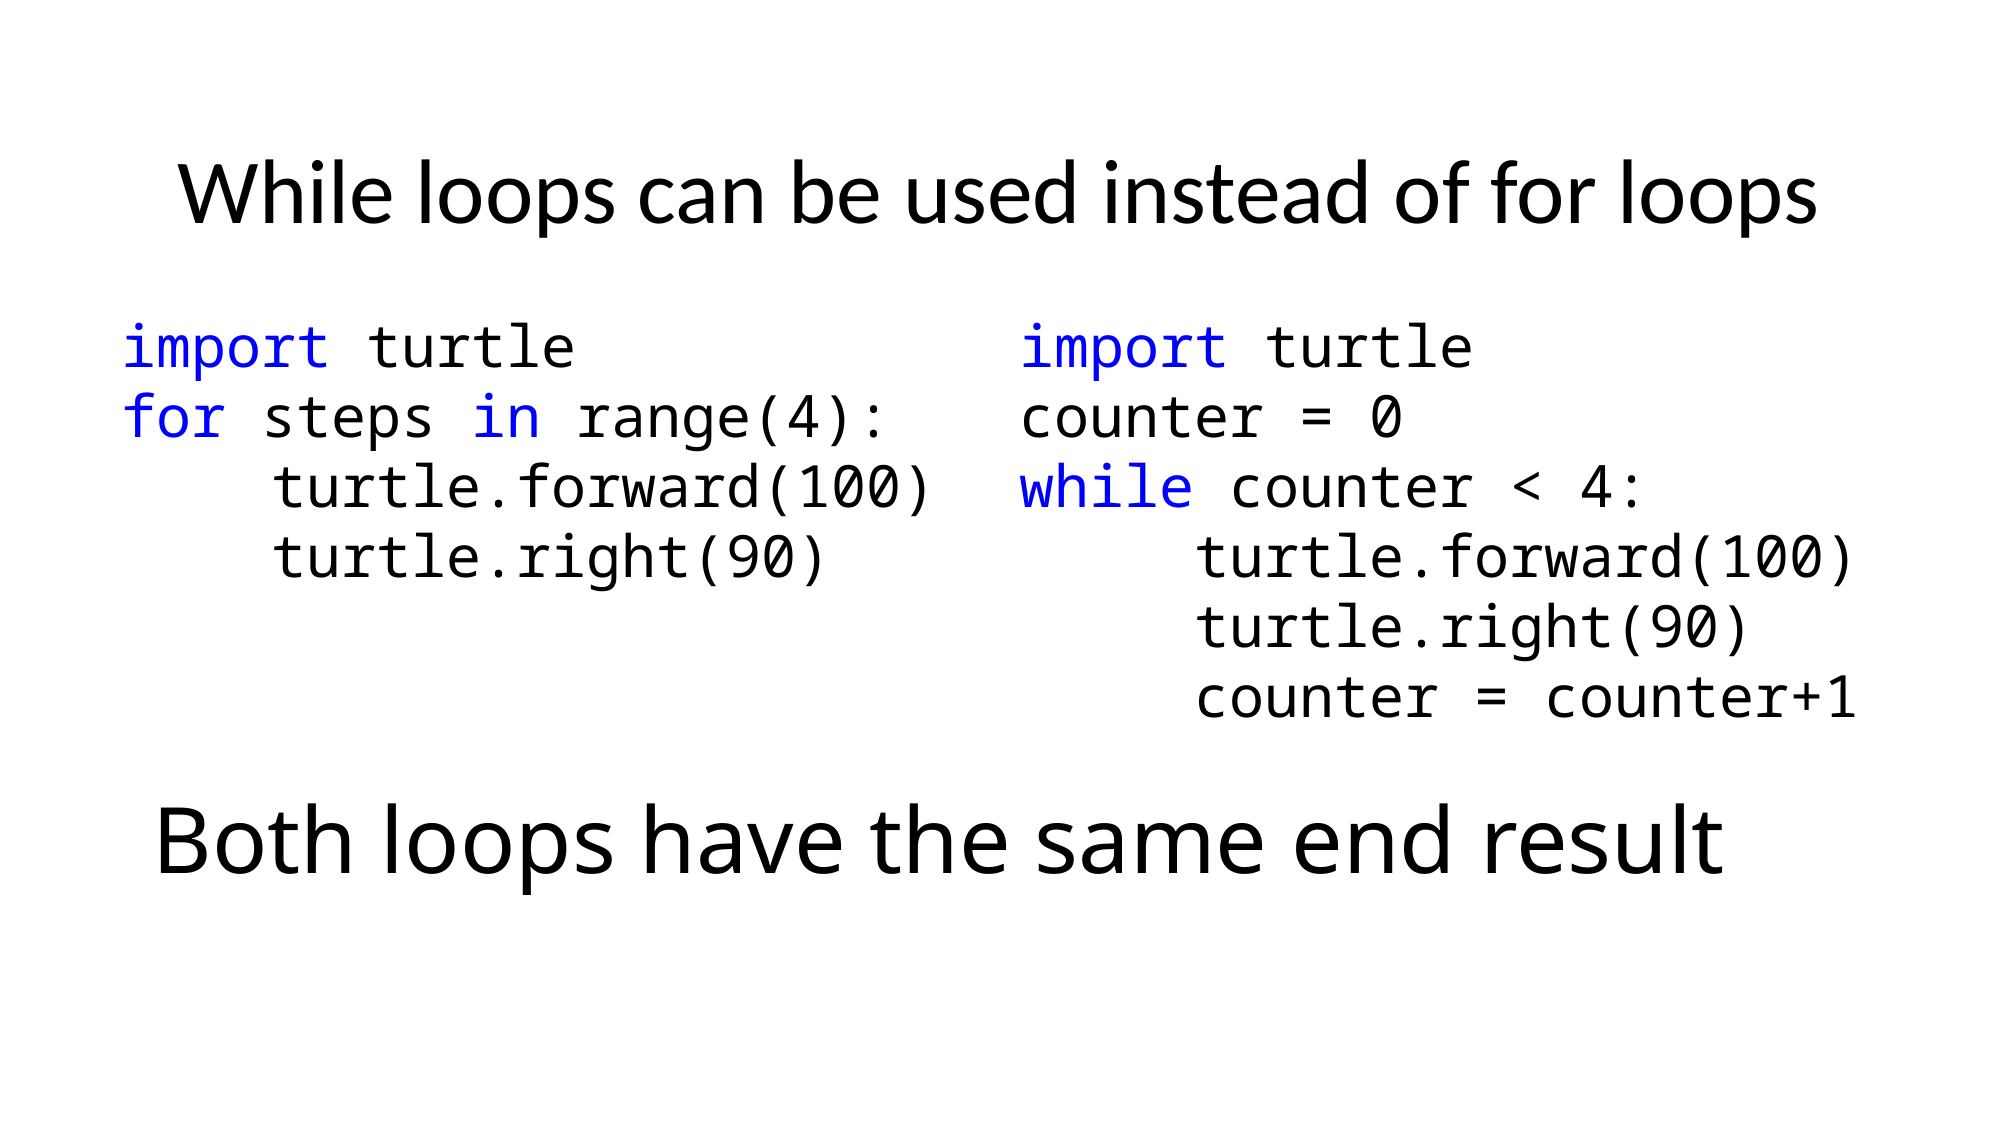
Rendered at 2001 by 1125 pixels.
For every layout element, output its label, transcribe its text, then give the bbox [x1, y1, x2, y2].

text_box import turtle counter = 0 while counter < 4: turtle.forward(100) turtle.right(90) counter = counter+1 [1004, 303, 1875, 737]
title Both loops have the same end result [137, 795, 1863, 1014]
text_box While loops can be used instead of for loops [162, 84, 1888, 303]
text_box import turtle for steps in range(4): turtle.forward(100) turtle.right(90) [106, 301, 1004, 737]
